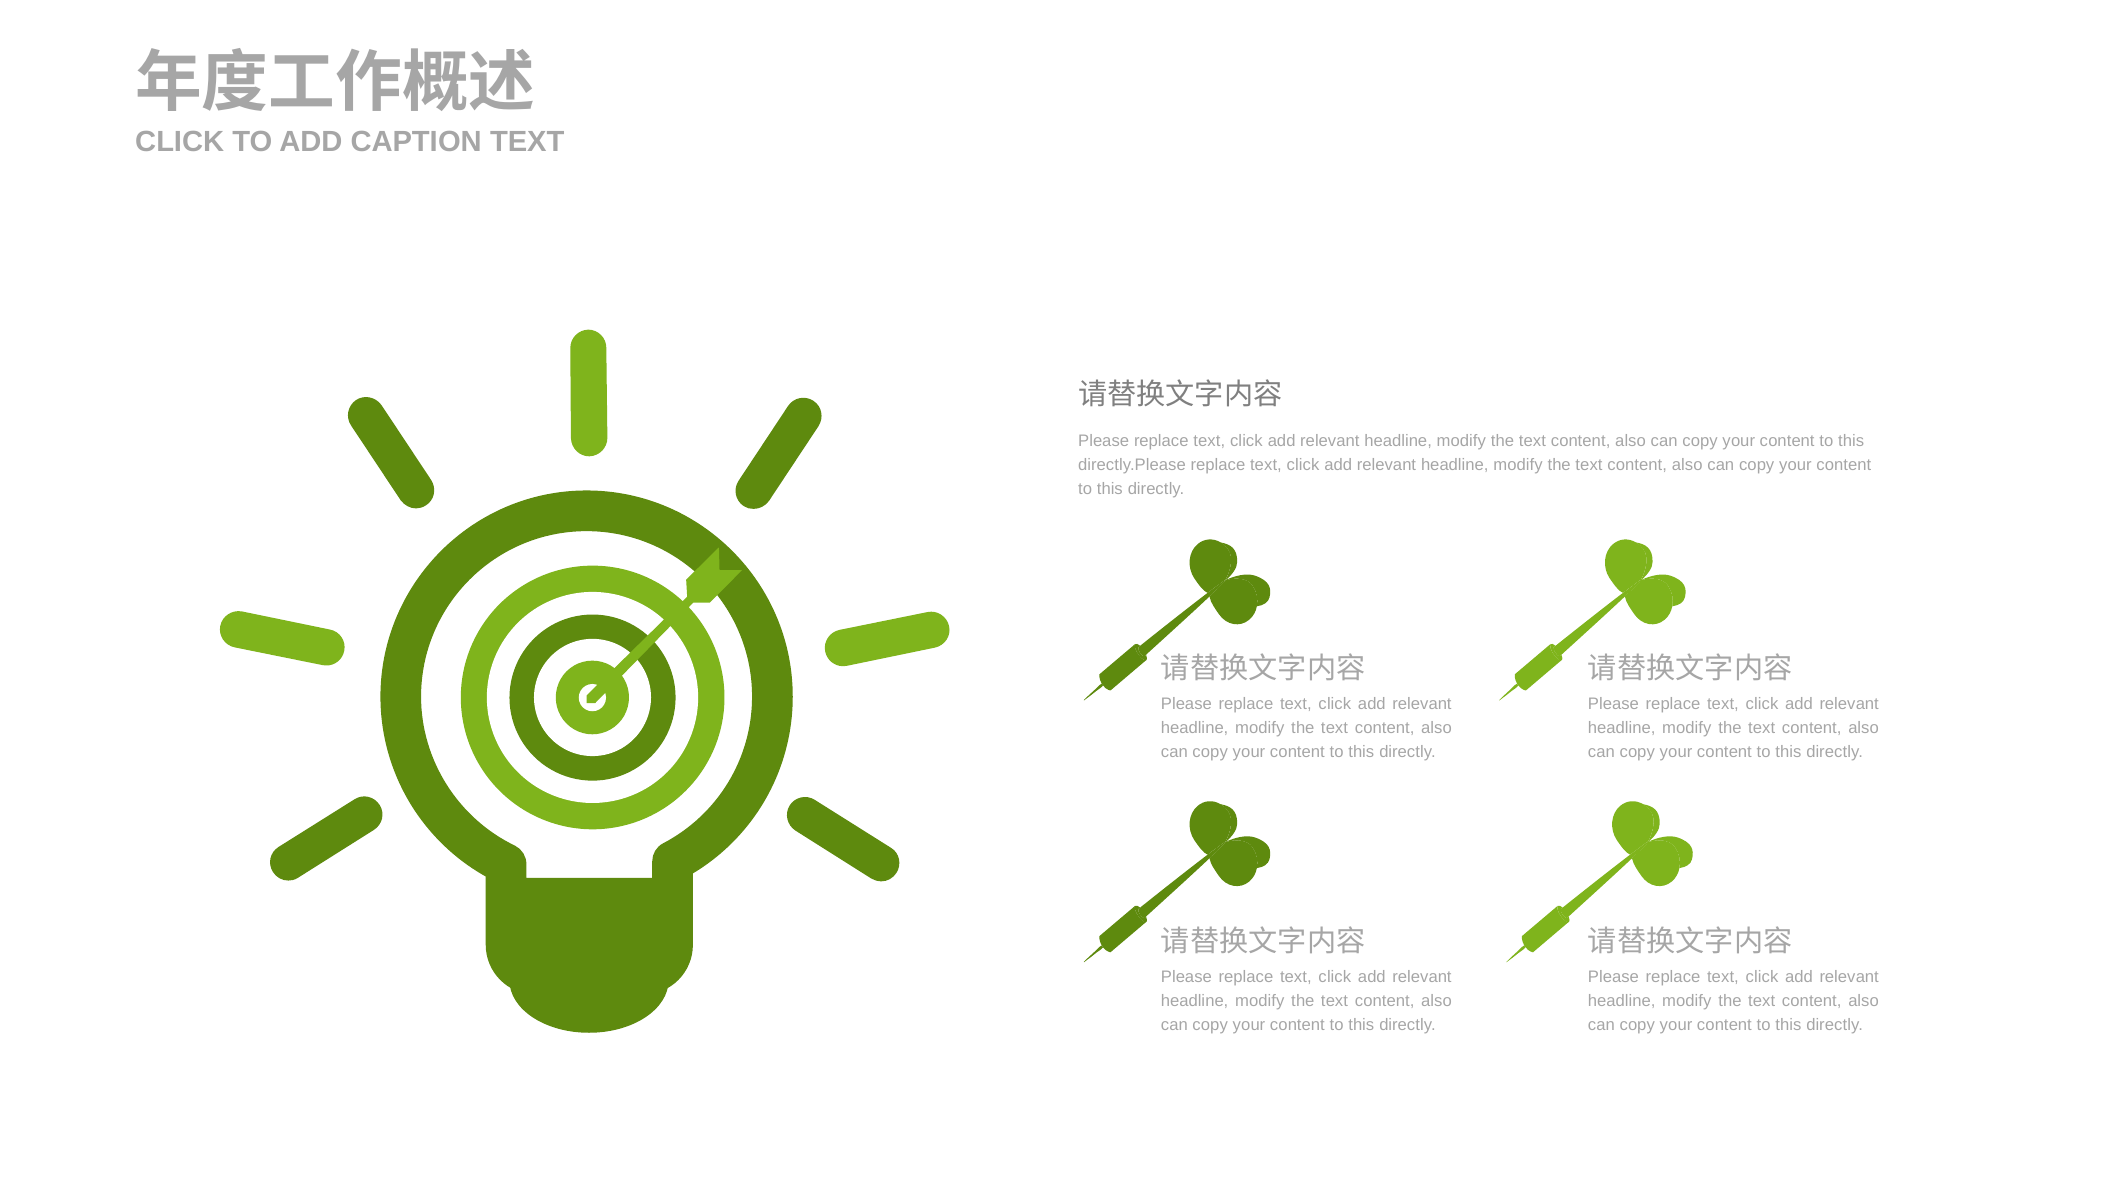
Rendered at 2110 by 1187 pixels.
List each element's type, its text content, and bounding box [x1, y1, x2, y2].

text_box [1083, 538, 1272, 701]
text_box CLICK TO ADD CAPTION TEXT [135, 122, 596, 158]
text_box 请替换文字内容 [1272, 915, 1395, 958]
text_box [570, 329, 608, 457]
text_box Please replace text, click add relevant headline, modify the text content, also can copy your content to this directly. [1160, 961, 1453, 1034]
text_box [270, 796, 380, 881]
text_box 年度工作概述 [135, 38, 596, 119]
text_box 请替换文字内容 [1272, 642, 1395, 685]
text_box 请替换文字内容 [1688, 642, 1822, 685]
text_box 请替换文字内容 Please replace text, click add relevant headline, modify the text content, also can copy your content to this directly.Please replace text, click add relevant headline, modify the text content, also can copy your content to this directly. [1078, 367, 1880, 498]
text_box Please replace text, click add relevant headline, modify the text content, also can copy your content to this directly. [1587, 688, 1880, 761]
text_box [219, 611, 345, 666]
text_box [735, 397, 822, 490]
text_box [1499, 538, 1688, 701]
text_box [380, 490, 793, 1033]
text_box [793, 797, 900, 882]
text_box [1083, 799, 1272, 963]
text_box [347, 397, 435, 490]
text_box 请替换文字内容 [1695, 915, 1822, 958]
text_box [1506, 799, 1695, 963]
text_box Please replace text, click add relevant headline, modify the text content, also can copy your content to this directly. [1160, 688, 1453, 761]
text_box Please replace text, click add relevant headline, modify the text content, also can copy your content to this directly. [1587, 961, 1880, 1034]
text_box [824, 611, 950, 667]
